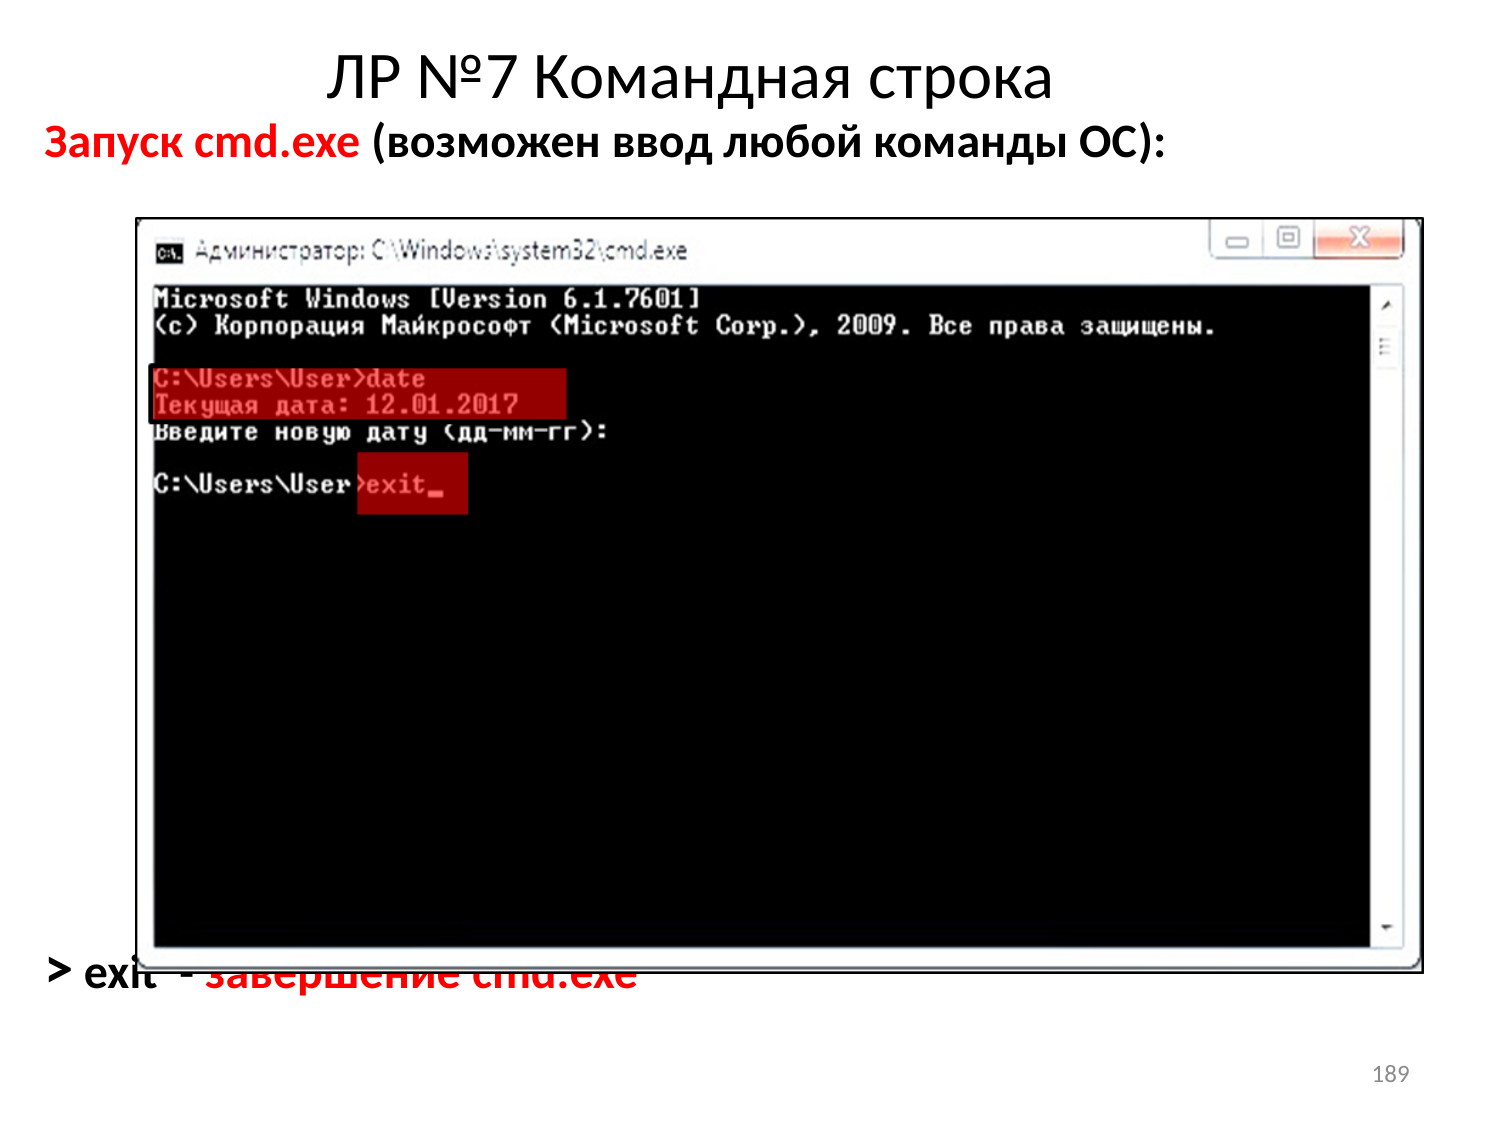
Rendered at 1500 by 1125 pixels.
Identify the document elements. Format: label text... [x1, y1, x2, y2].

slide_number 189 [1074, 1042, 1425, 1103]
picture [135, 217, 1424, 974]
text_box Запуск cmd.exe (возможен ввод любой команды ОС): > exit - завершение cmd.exe [29, 101, 1453, 197]
title ЛР №7 Командная строка [135, 19, 1247, 101]
